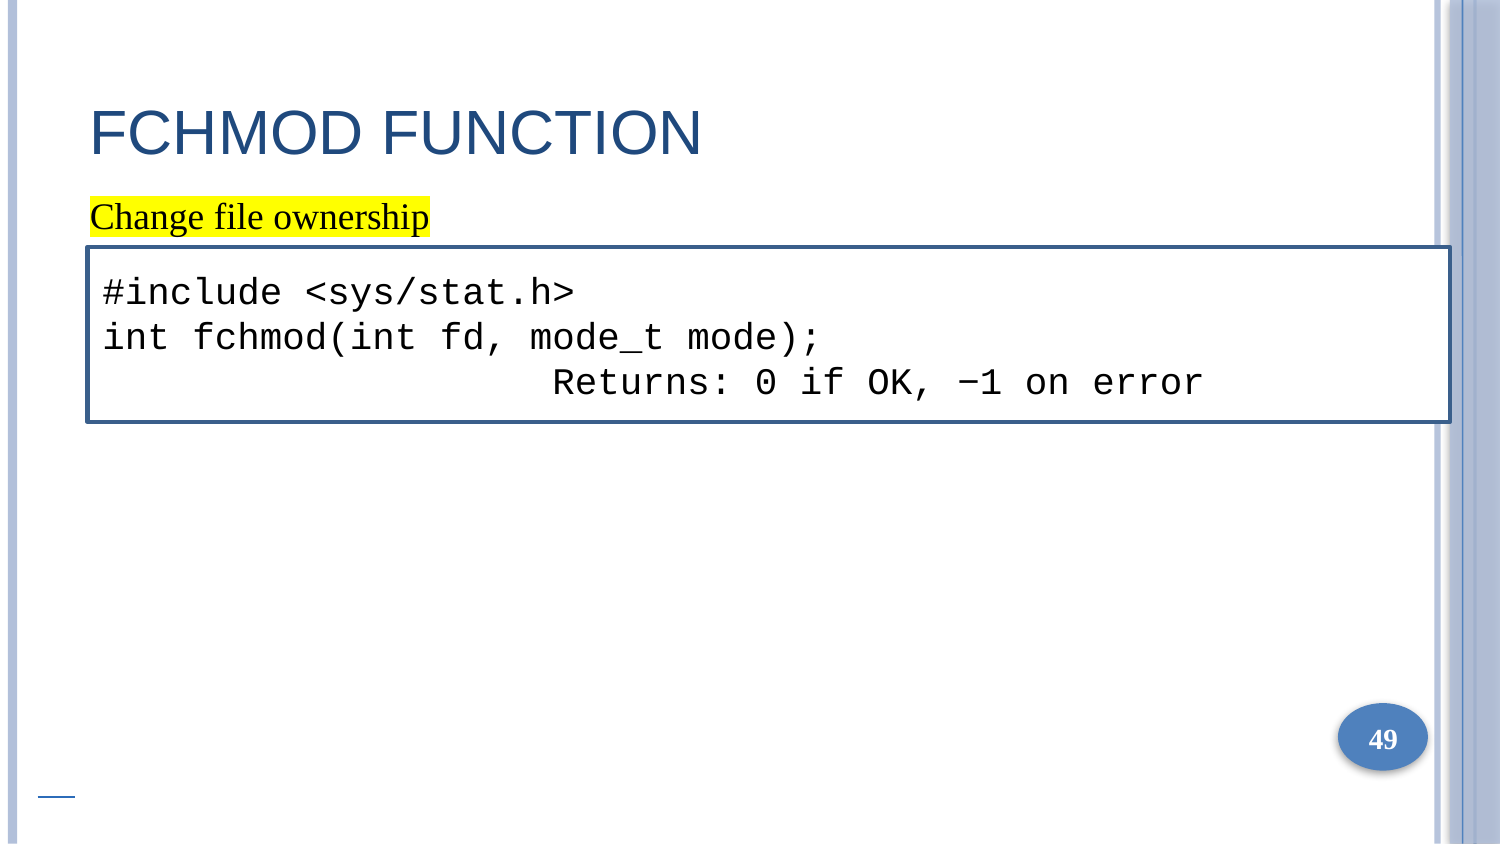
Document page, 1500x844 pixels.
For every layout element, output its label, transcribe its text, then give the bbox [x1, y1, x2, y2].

text_box #include <sys/stat.h> int fchmod(int fd, mode_t mode); Returns: 0 if OK, −1 on error [85, 245, 1452, 424]
text_box Change file ownership [75, 184, 1300, 335]
slide_number 49 [1333, 705, 1434, 770]
title FCHMOD Function [75, 33, 1300, 175]
